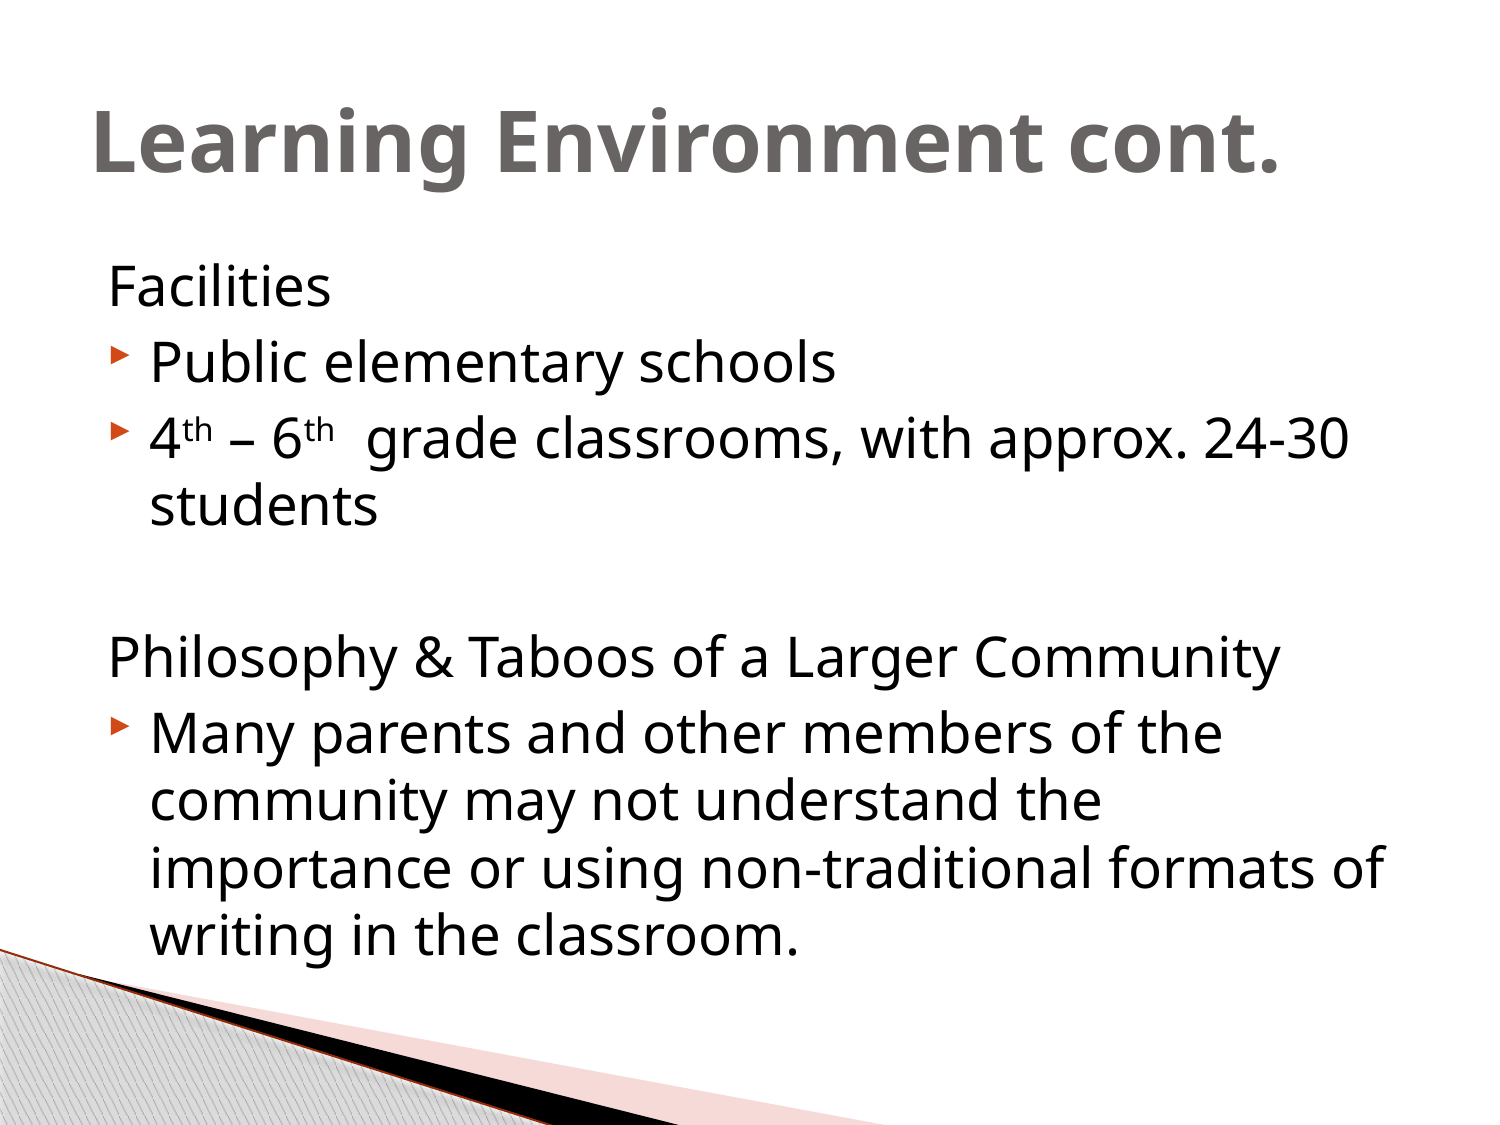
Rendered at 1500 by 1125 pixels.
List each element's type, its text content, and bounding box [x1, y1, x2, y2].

title Learning Environment cont. [75, 45, 1425, 233]
list Facilities Public elementary schools 4th – 6th grade classrooms, with approx. 24-30 students Philosophy & Taboos of a Larger Community Many parents and other members of the community may not understand the importance or using non-traditional formats of writing in the classroom. [75, 243, 1425, 986]
